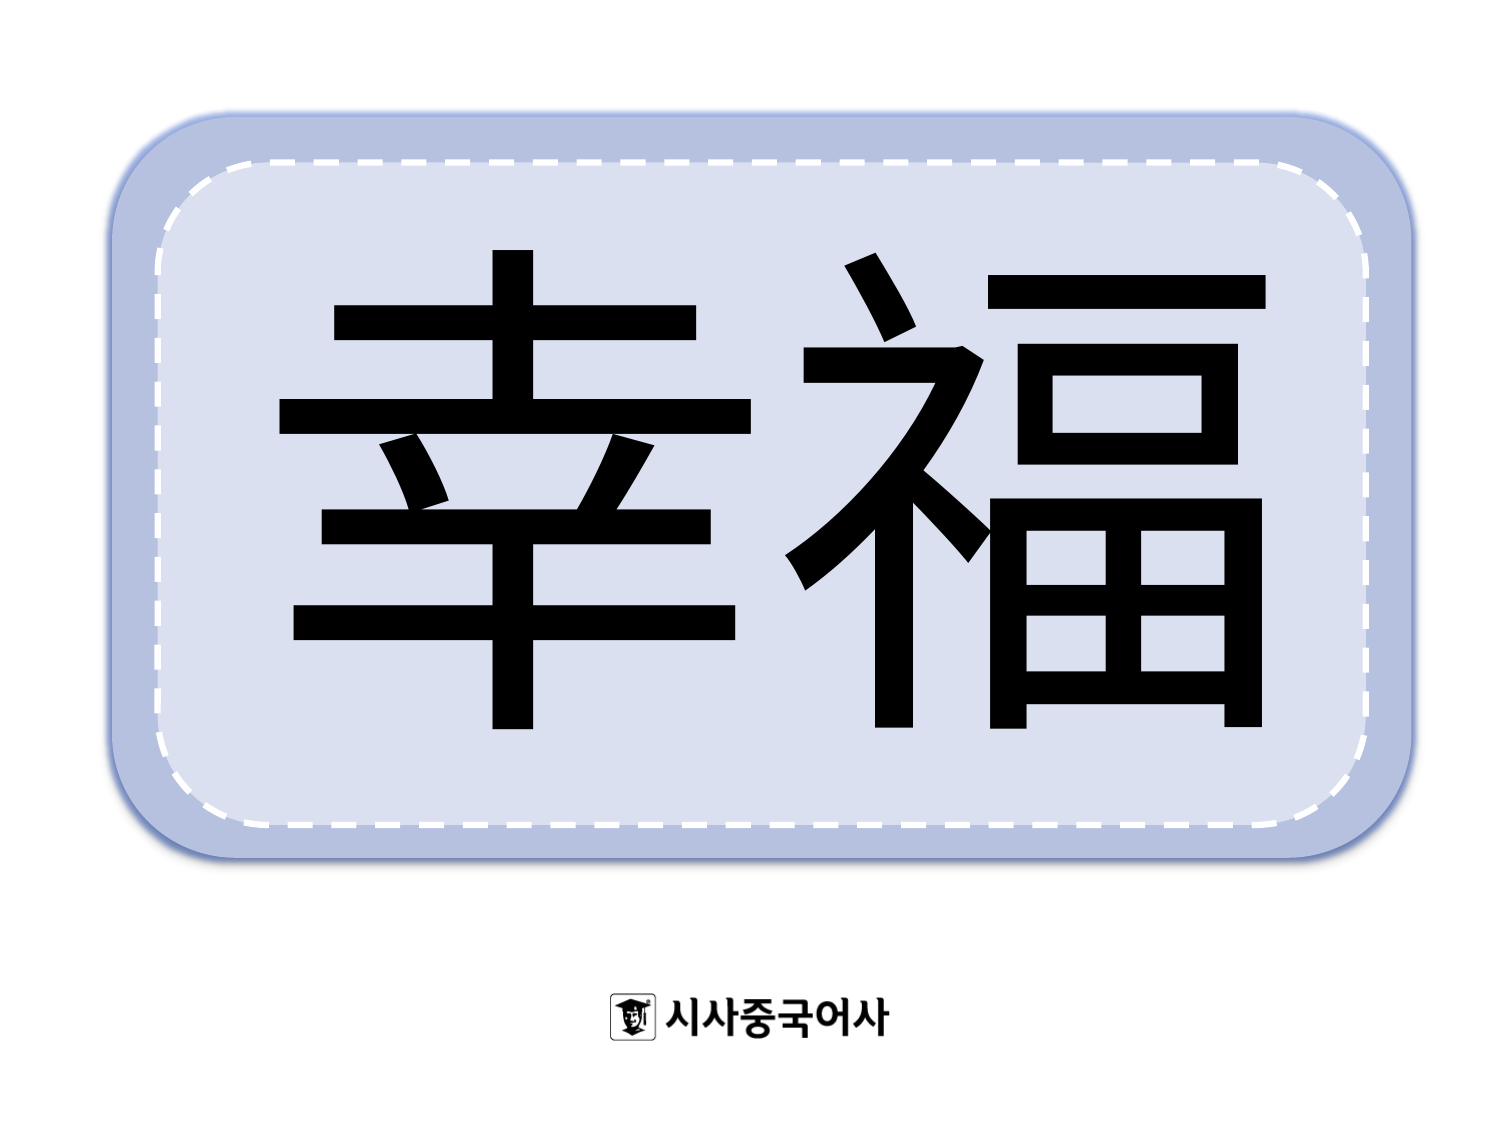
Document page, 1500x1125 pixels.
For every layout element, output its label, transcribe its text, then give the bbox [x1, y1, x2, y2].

text_box 幸福 [171, 148, 1380, 811]
picture [602, 987, 898, 1047]
text_box [162, 160, 1371, 824]
